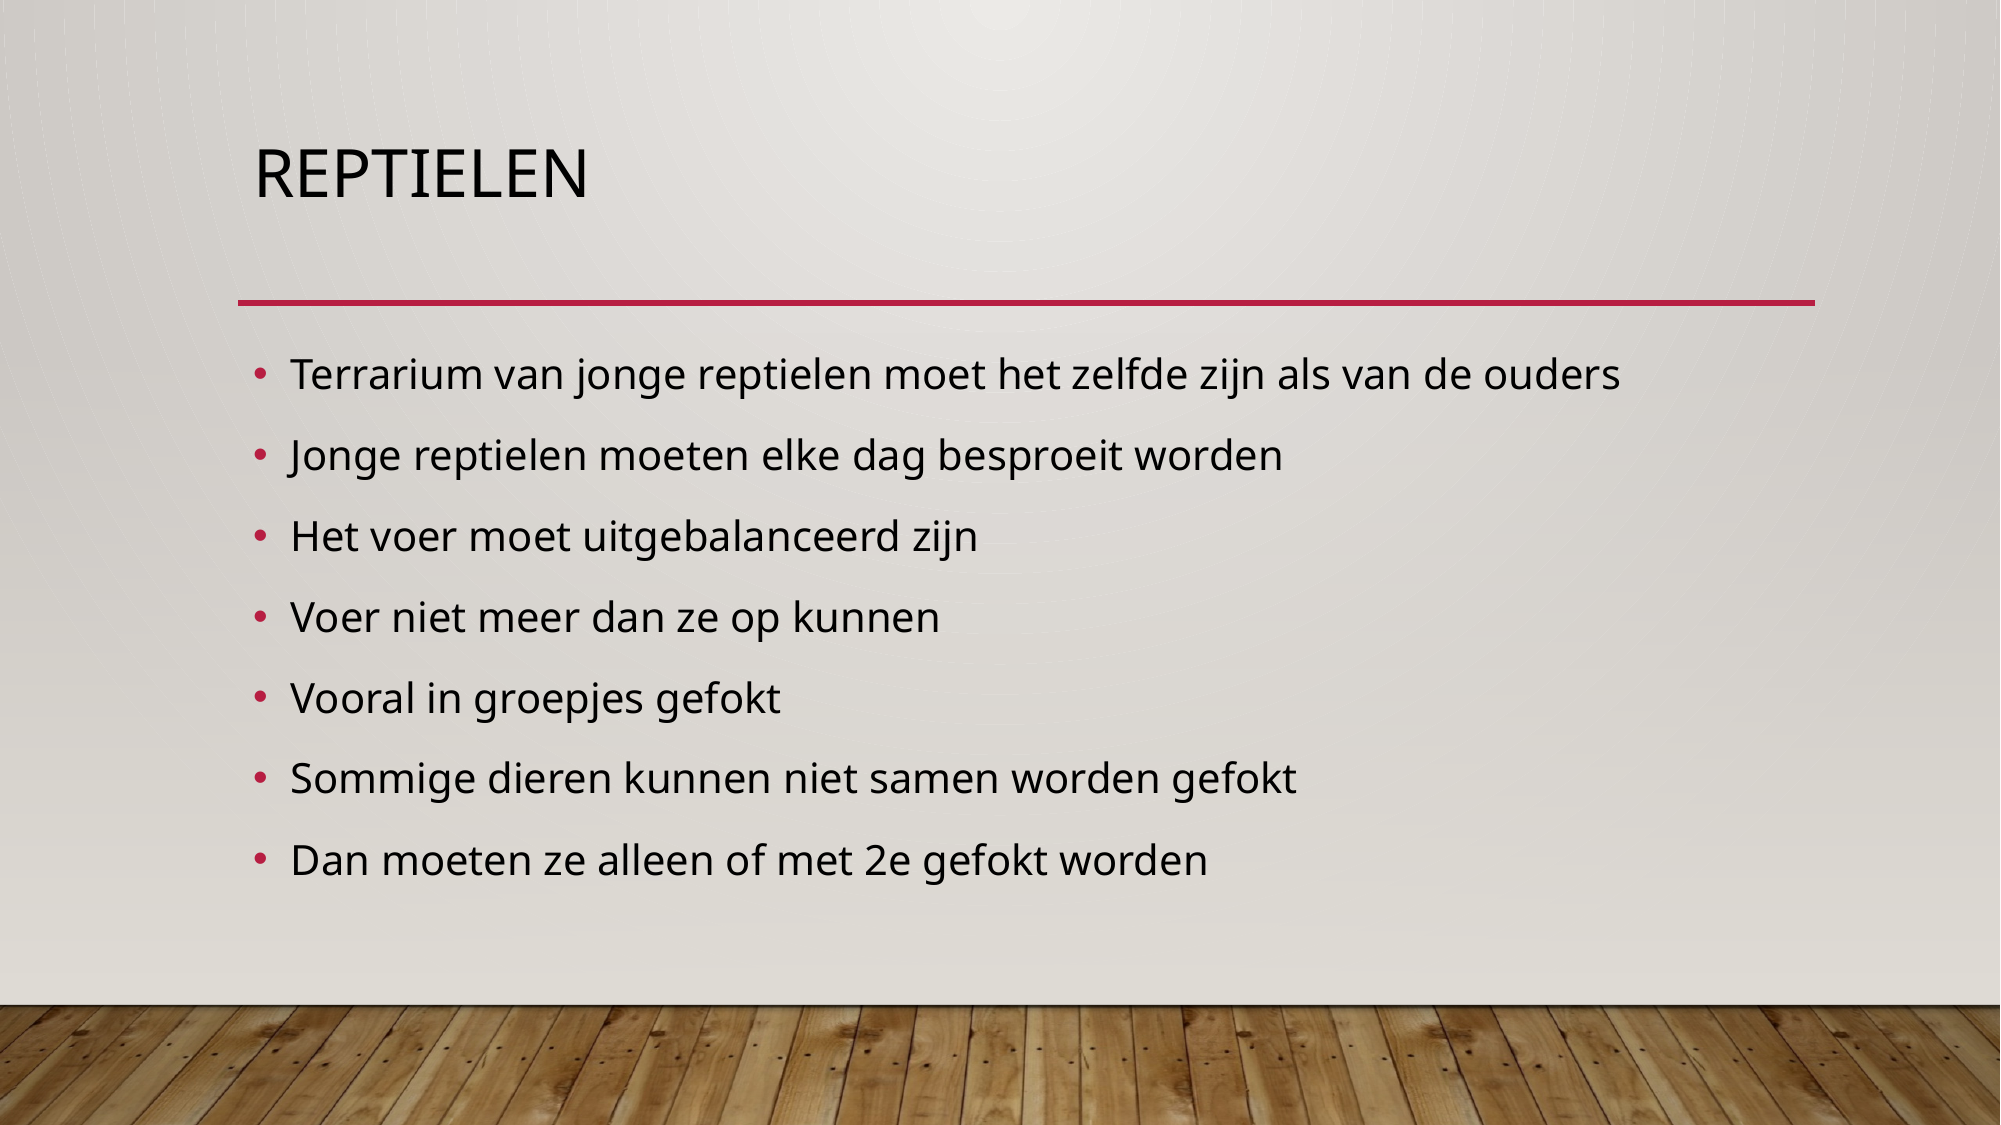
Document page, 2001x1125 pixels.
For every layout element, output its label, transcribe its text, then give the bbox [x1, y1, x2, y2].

picture [0, 1005, 2000, 1125]
title Reptielen [238, 131, 1814, 305]
list Terrarium van jonge reptielen moet het zelfde zijn als van de ouders Jonge reptielen moeten elke dag besproeit worden Het voer moet uitgebalanceerd zijn Voer niet meer dan ze op kunnen Vooral in groepjes gefokt Sommige dieren kunnen niet samen worden gefokt Dan moeten ze alleen of met 2e gefokt worden [238, 330, 1814, 897]
